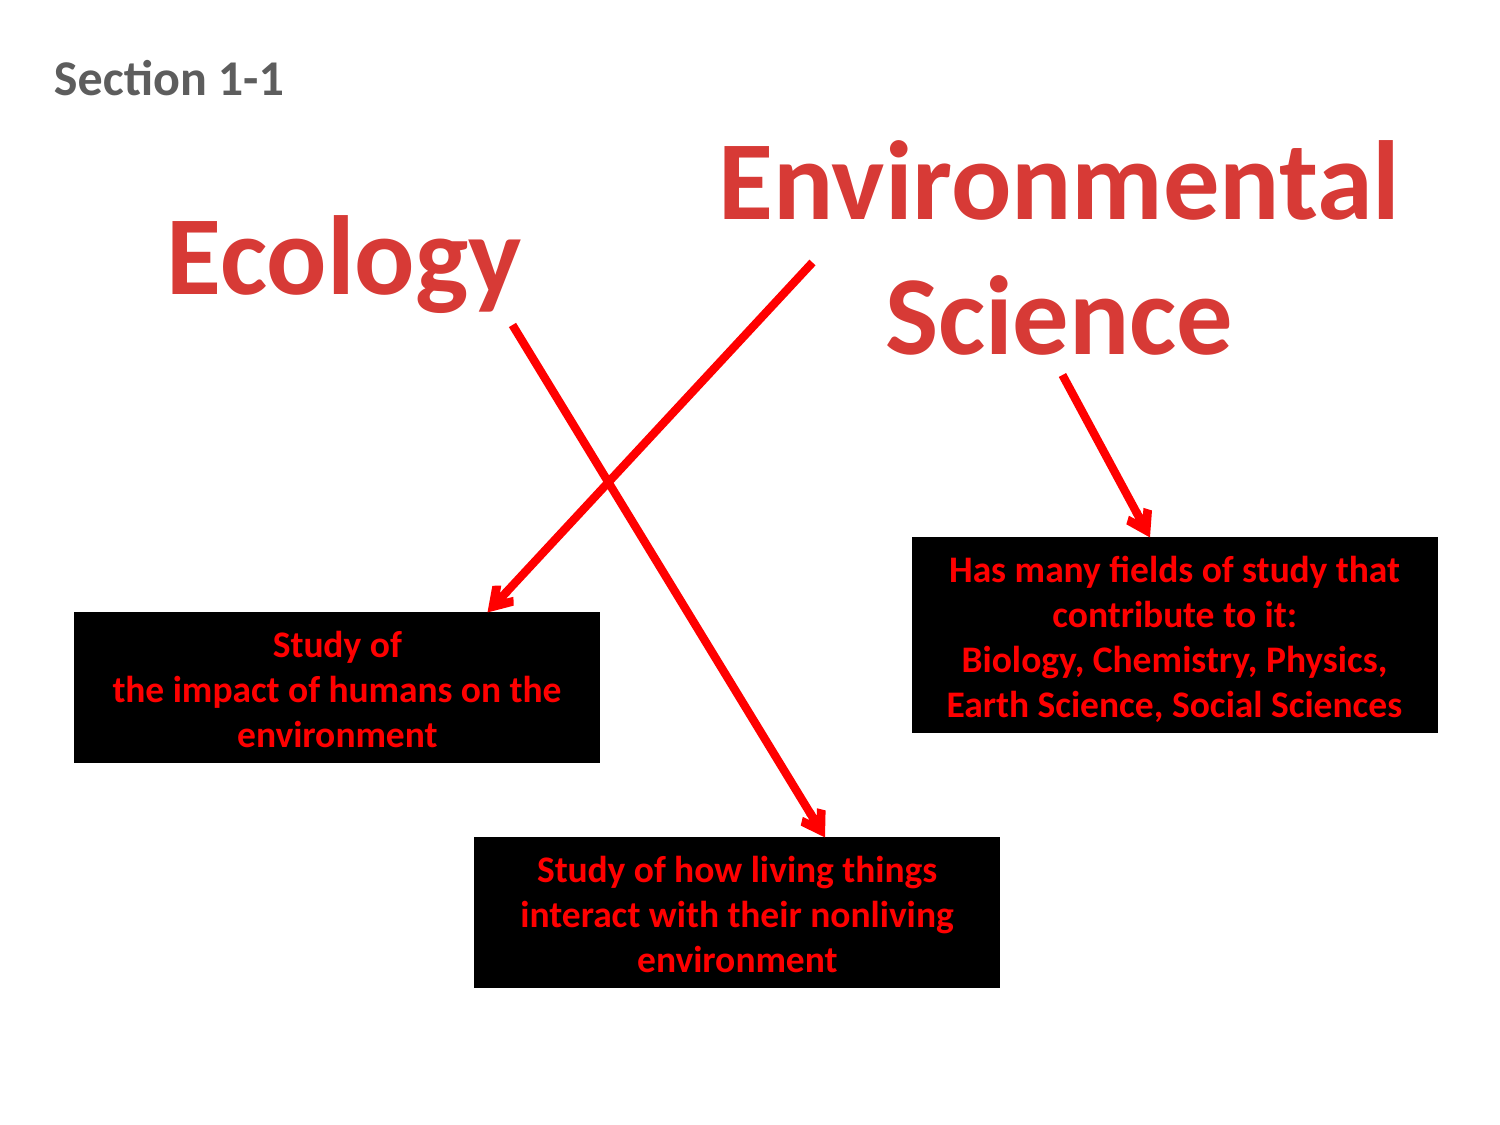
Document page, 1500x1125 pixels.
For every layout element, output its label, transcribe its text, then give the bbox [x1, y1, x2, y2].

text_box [474, 274, 826, 601]
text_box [1024, 412, 1188, 501]
text_box Section 1-1 [38, 37, 299, 113]
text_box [412, 424, 926, 738]
text_box Has many fields of study that contribute to it: Biology, Chemistry, Physics, Earth Science, Social Sciences [929, 537, 1438, 733]
text_box Study of the impact of humans on the environment [74, 612, 600, 763]
text_box Environmental Science [703, 99, 1417, 385]
text_box Ecology [151, 174, 538, 325]
text_box Study of how living things interact with their nonliving environment [474, 837, 1000, 988]
